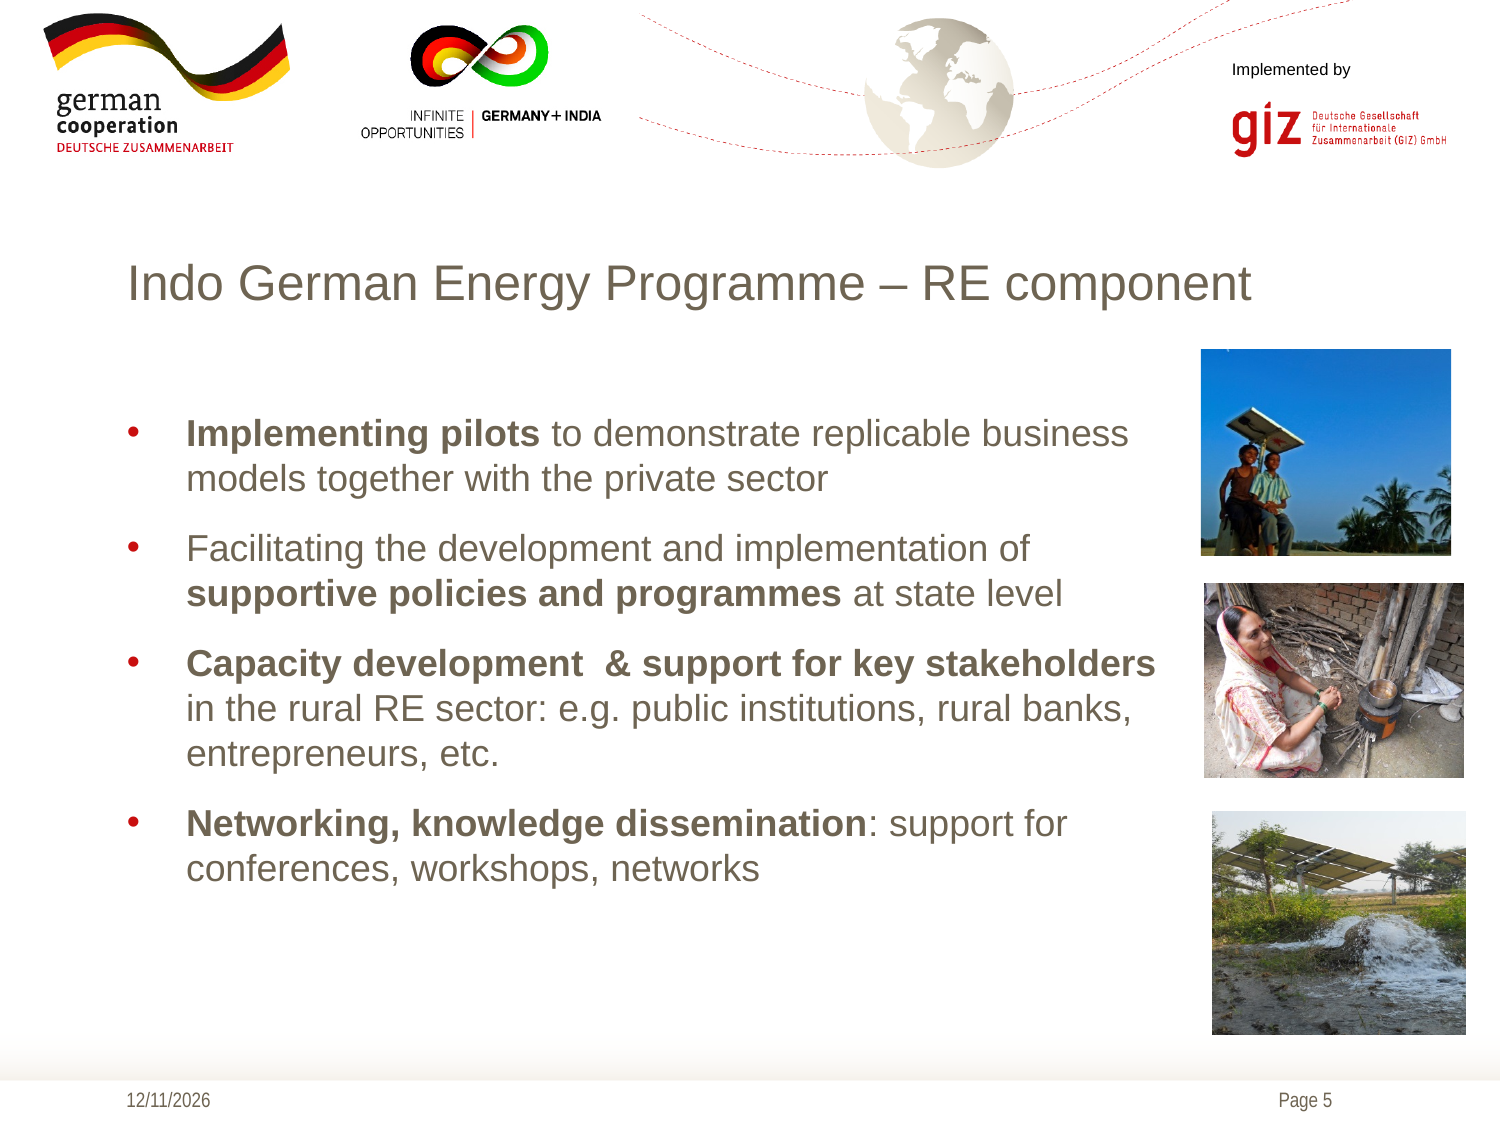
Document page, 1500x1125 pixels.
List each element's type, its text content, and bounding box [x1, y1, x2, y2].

picture [1200, 349, 1452, 556]
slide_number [111, 1079, 325, 1121]
title Indo German Energy Programme – RE component [112, 243, 1388, 345]
picture [1204, 582, 1465, 778]
list Implementing pilots to demonstrate replicable business models together with the private sector Facilitating the development and implementation of supportive policies and programmes at state level Capacity development & support for key stakeholders in the rural RE sector: e.g. public institutions, rural banks, entrepreneurs, etc. Networking, knowledge dissemination: support for conferences, workshops, networks [112, 401, 1201, 1028]
picture [0, 0, 1500, 186]
picture [0, 810, 1500, 1081]
